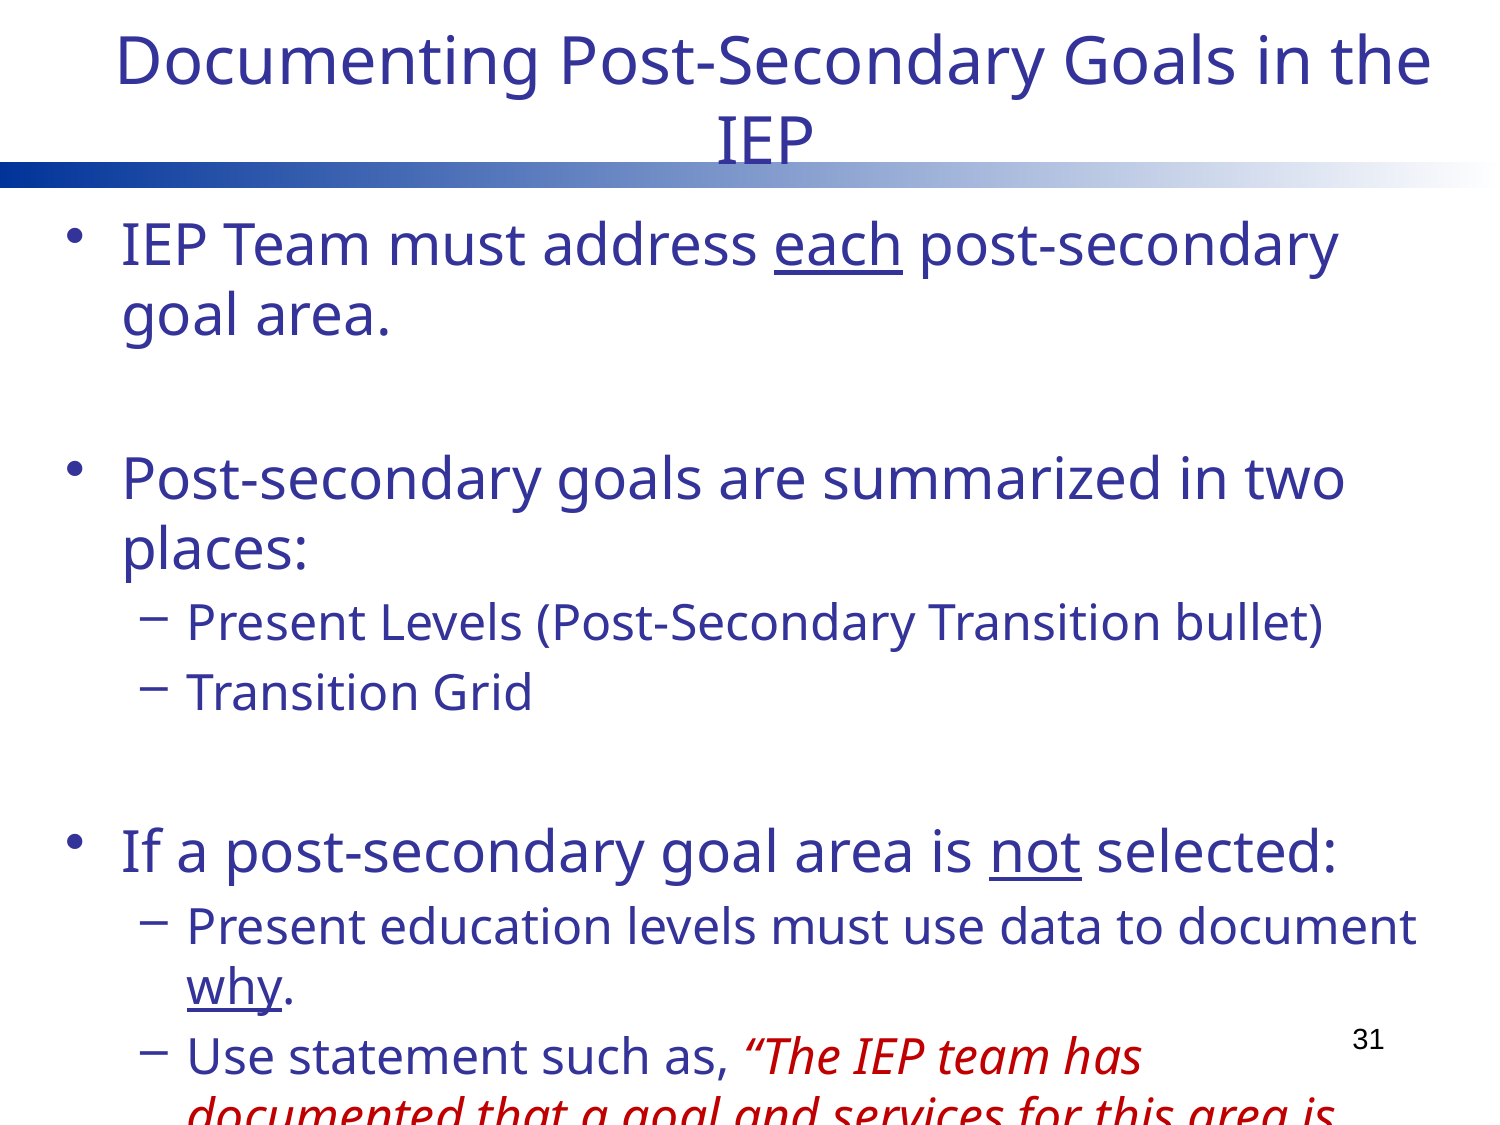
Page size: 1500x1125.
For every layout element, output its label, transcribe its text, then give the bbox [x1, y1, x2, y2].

slide_number 31 [1324, 1012, 1401, 1091]
list IEP Team must address each post-secondary goal area. Post-secondary goals are summarized in two places: Present Levels (Post-Secondary Transition bullet) Transition Grid If a post-secondary goal area is not selected: Present education levels must use data to document why. Use statement such as, “The IEP team has documented that a goal and services for this area is not needed at this time.” DO NOT write “N/A”, “none” or leave the goal area blank. [50, 200, 1438, 1075]
title Documenting Post-Secondary Goals in the IEP [50, 45, 1500, 150]
